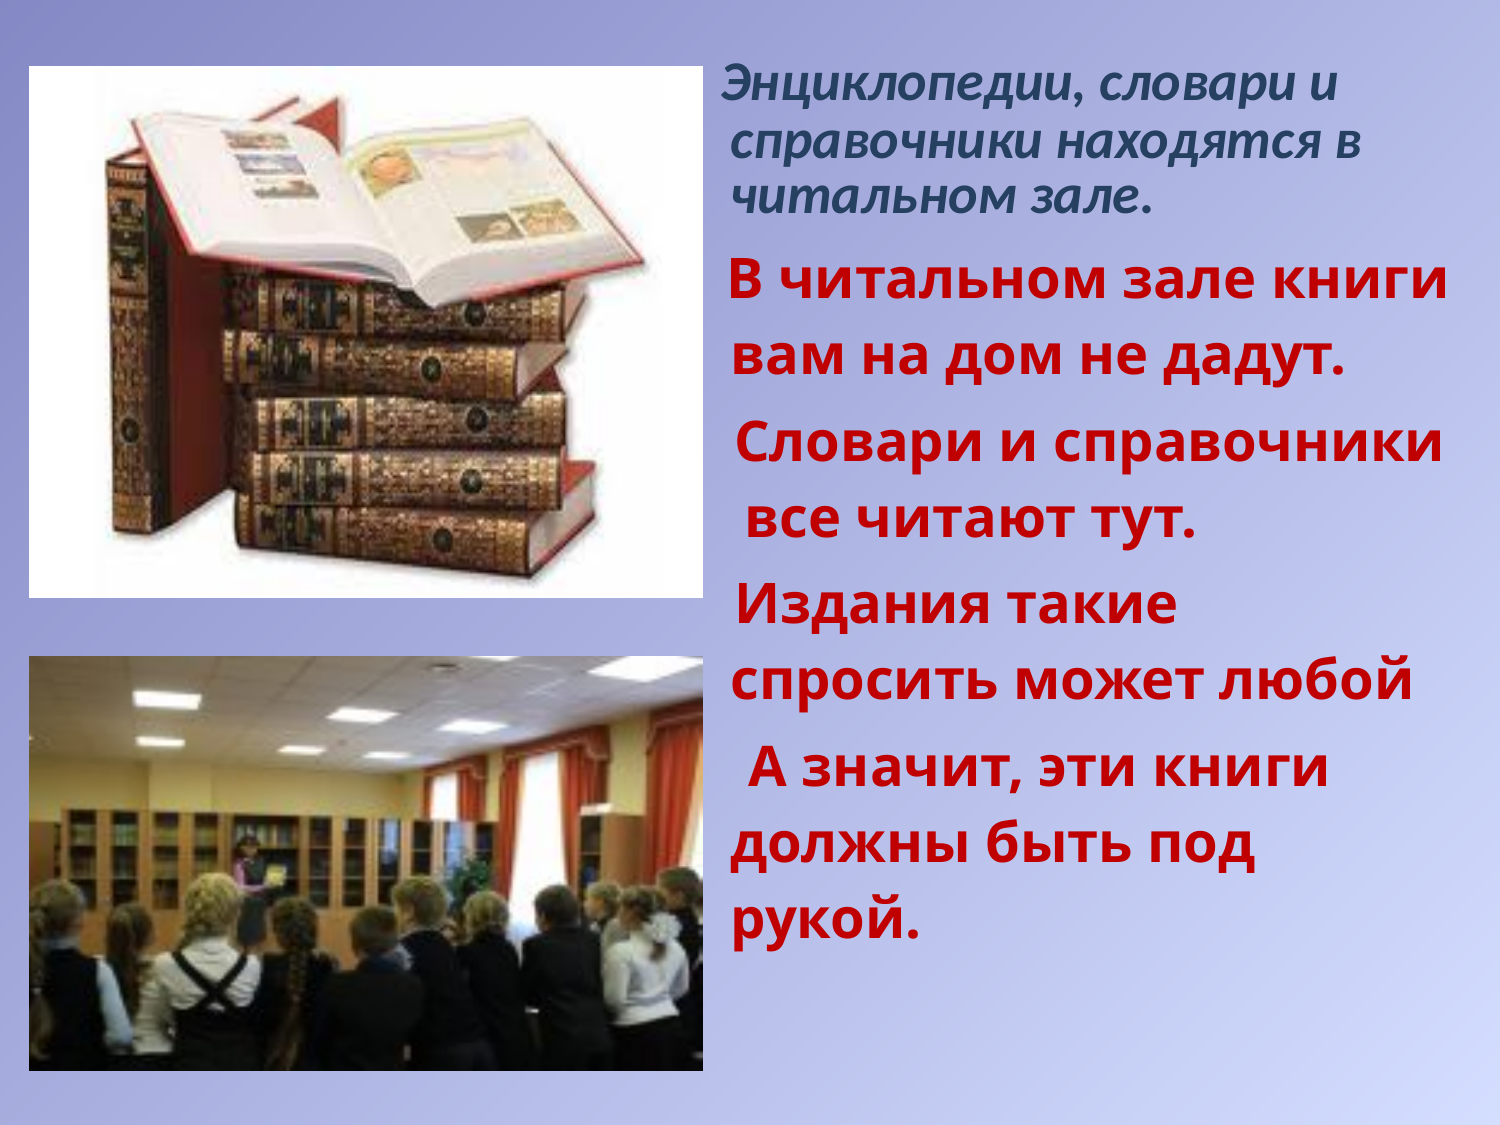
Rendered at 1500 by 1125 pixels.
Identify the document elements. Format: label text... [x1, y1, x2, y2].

list Энциклопедии, словари и справочники находятся в читальном зале. В читальном зале книги вам на дом не дадут. Словари и справочники все читают тут. Издания такие спросить может любой А значит, эти книги должны быть под рукой. [661, 44, 1471, 1094]
picture [29, 656, 703, 1071]
picture [29, 66, 703, 599]
